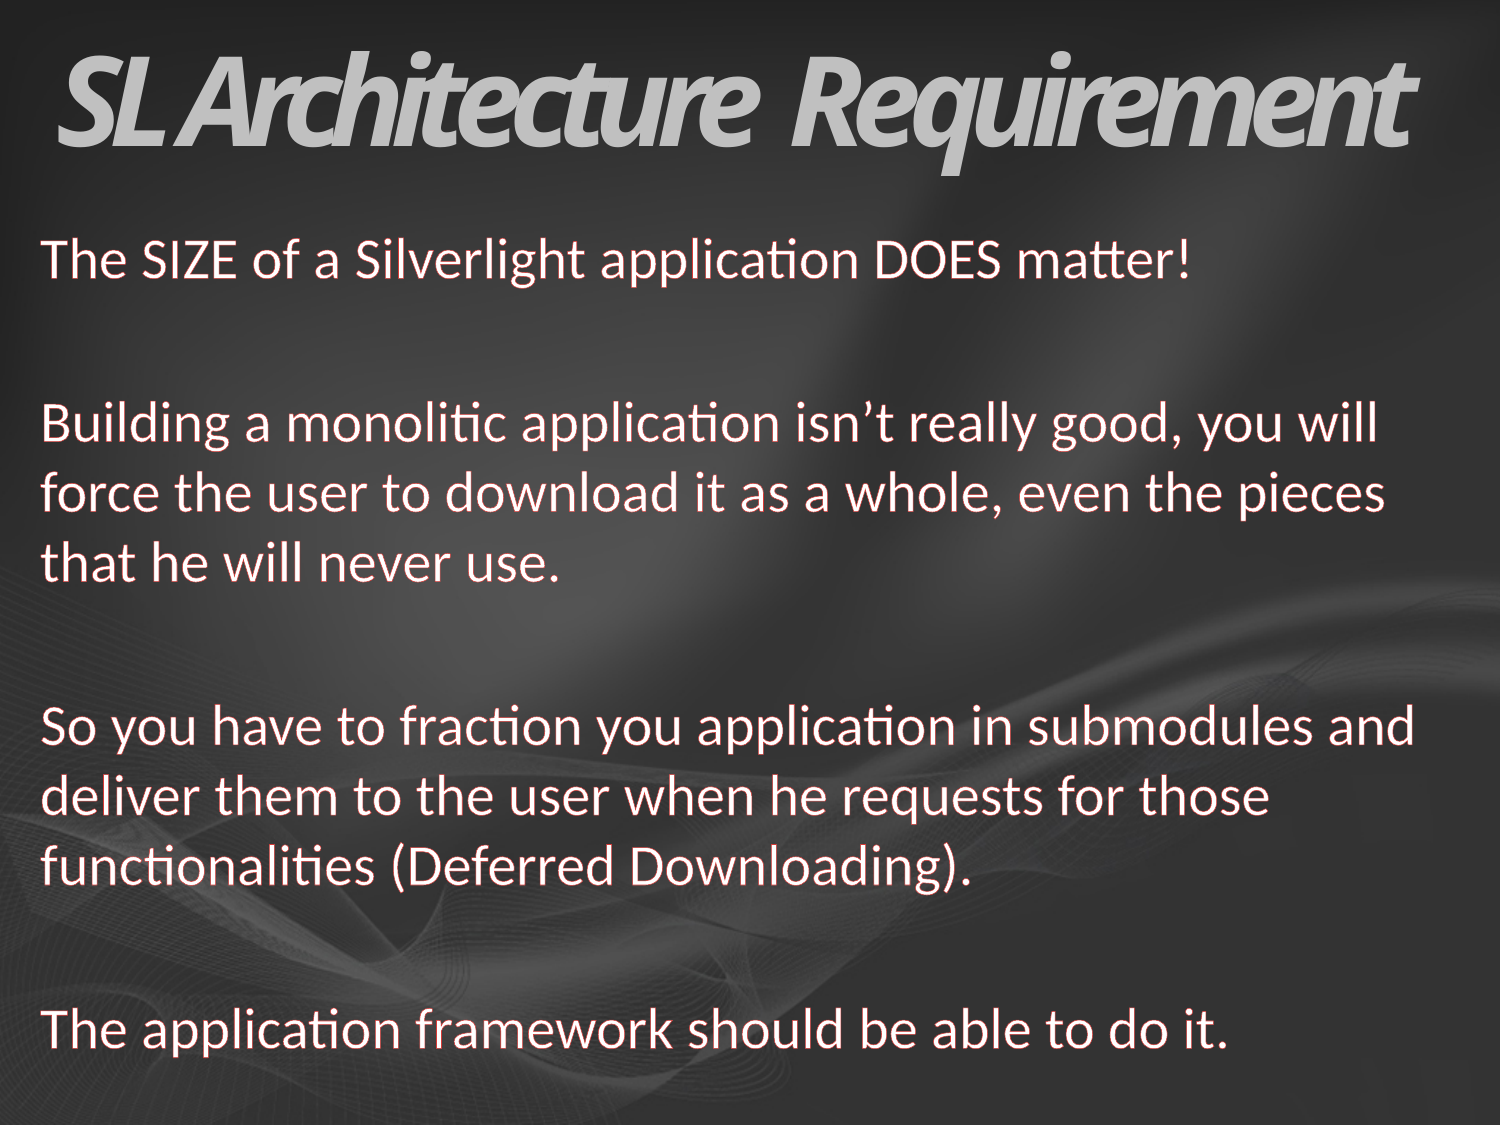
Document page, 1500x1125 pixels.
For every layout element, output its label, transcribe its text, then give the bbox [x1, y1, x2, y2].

picture [0, 0, 1500, 1125]
title SL Architecture Requirement [12, 24, 1463, 188]
list The SIZE of a Silverlight application DOES matter! Building a monolitic application isn’t really good, you will force the user to download it as a whole, even the pieces that he will never use. So you have to fraction you application in submodules and deliver them to the user when he requests for those functionalities (Deferred Downloading). The application framework should be able to do it. [24, 212, 1476, 1088]
